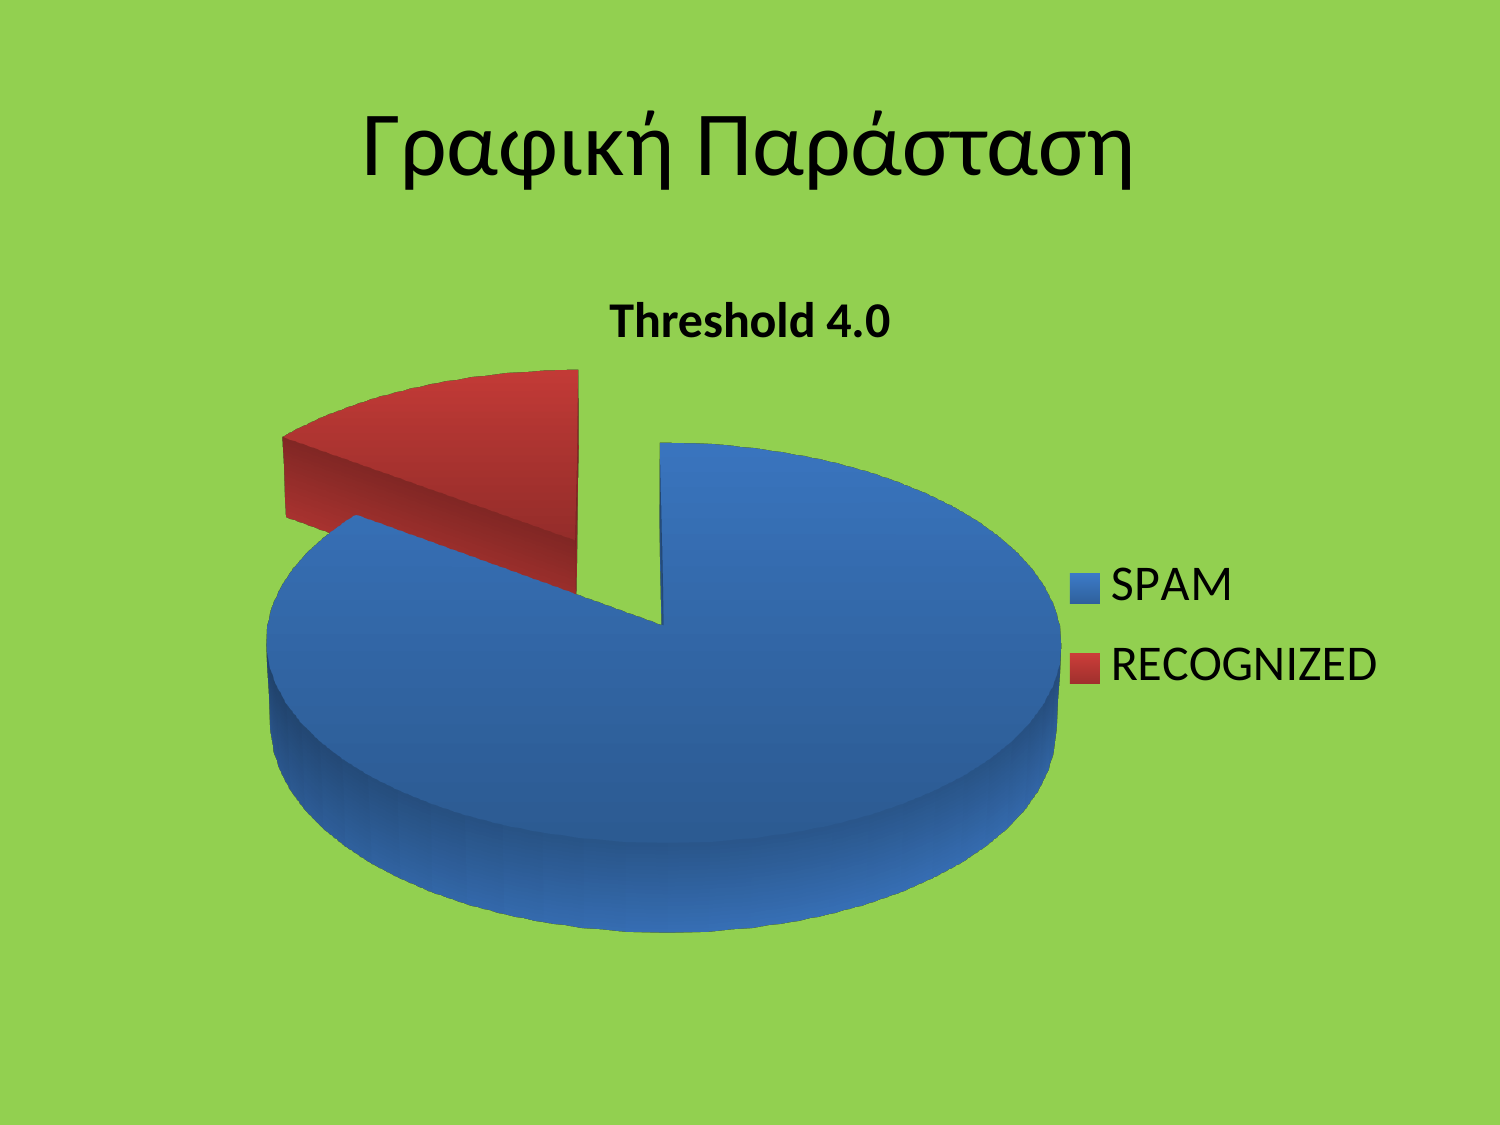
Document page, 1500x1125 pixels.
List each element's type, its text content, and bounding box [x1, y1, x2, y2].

chart [74, 262, 1426, 1006]
title Γραφική Παράσταση [75, 45, 1425, 233]
